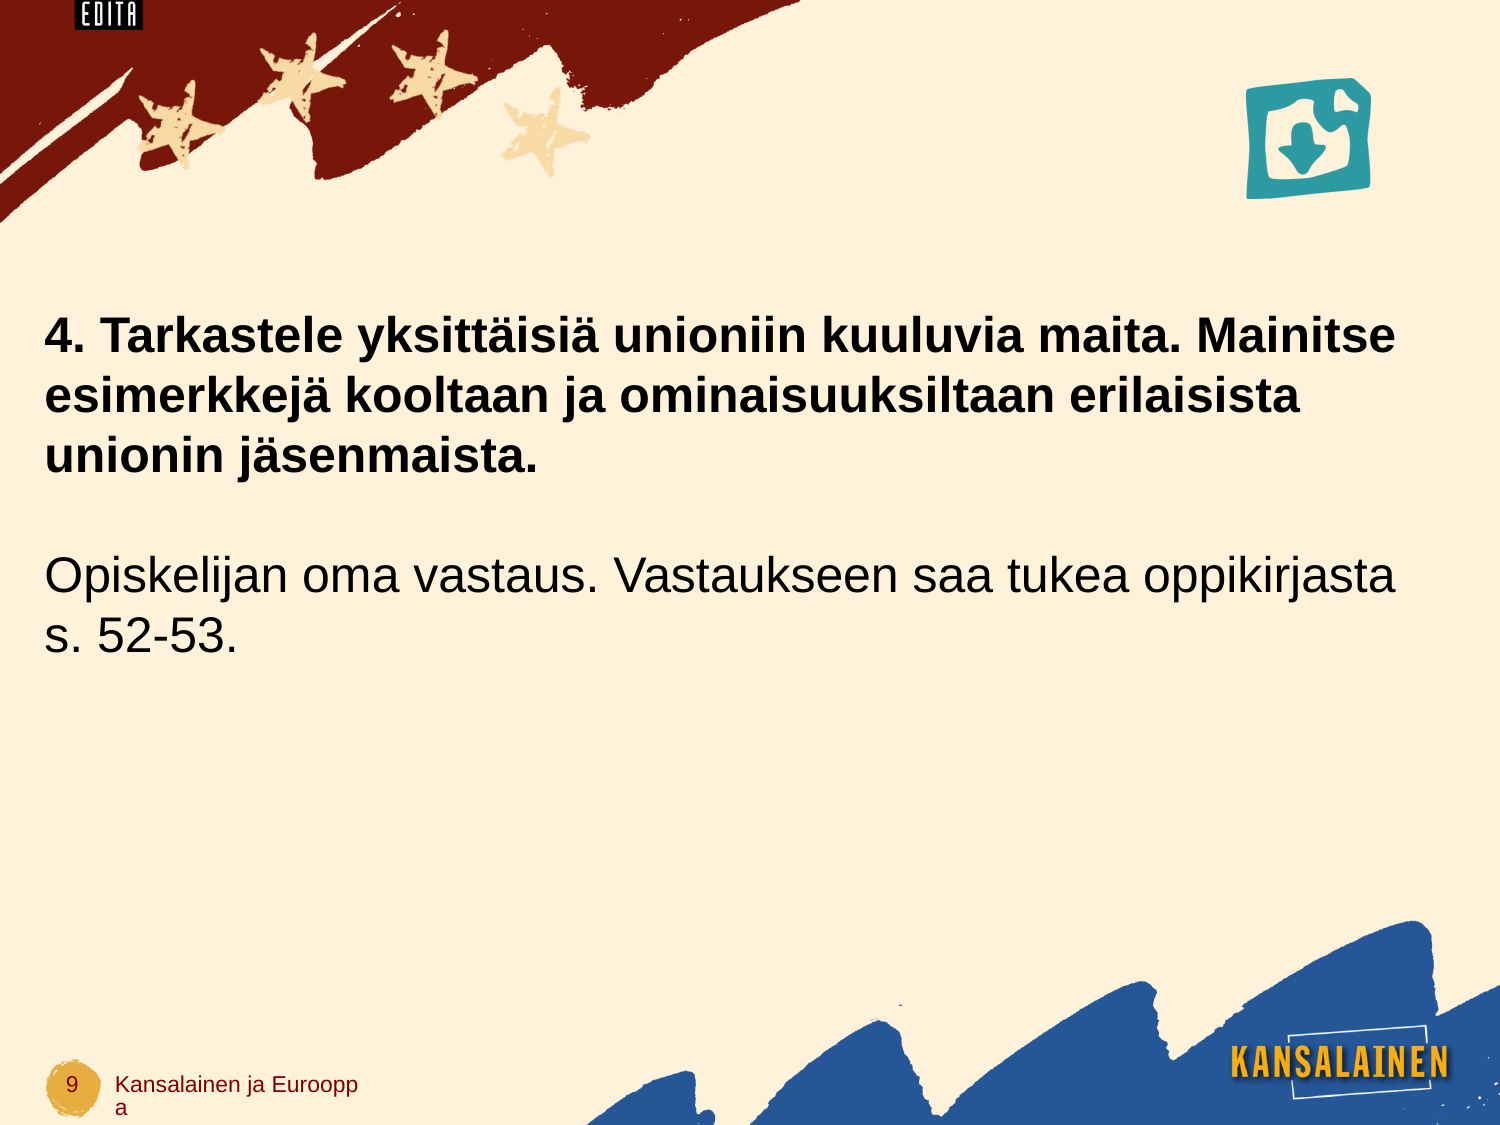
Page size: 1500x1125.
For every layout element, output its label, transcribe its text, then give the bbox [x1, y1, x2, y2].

text_box 4. Tarkastele yksittäisiä unioniin kuuluvia maita. Mainitse esimerkkejä kooltaan ja ominaisuuksiltaan erilaisista unionin jäsenmaista. Opiskelijan oma vastaus. Vastaukseen saa tukea oppikirjasta s. 52-53. [29, 235, 1436, 670]
slide_number 9 [37, 1062, 99, 1125]
picture [0, 0, 1500, 1125]
footer Kansalainen ja Eurooppa [99, 1062, 376, 1125]
